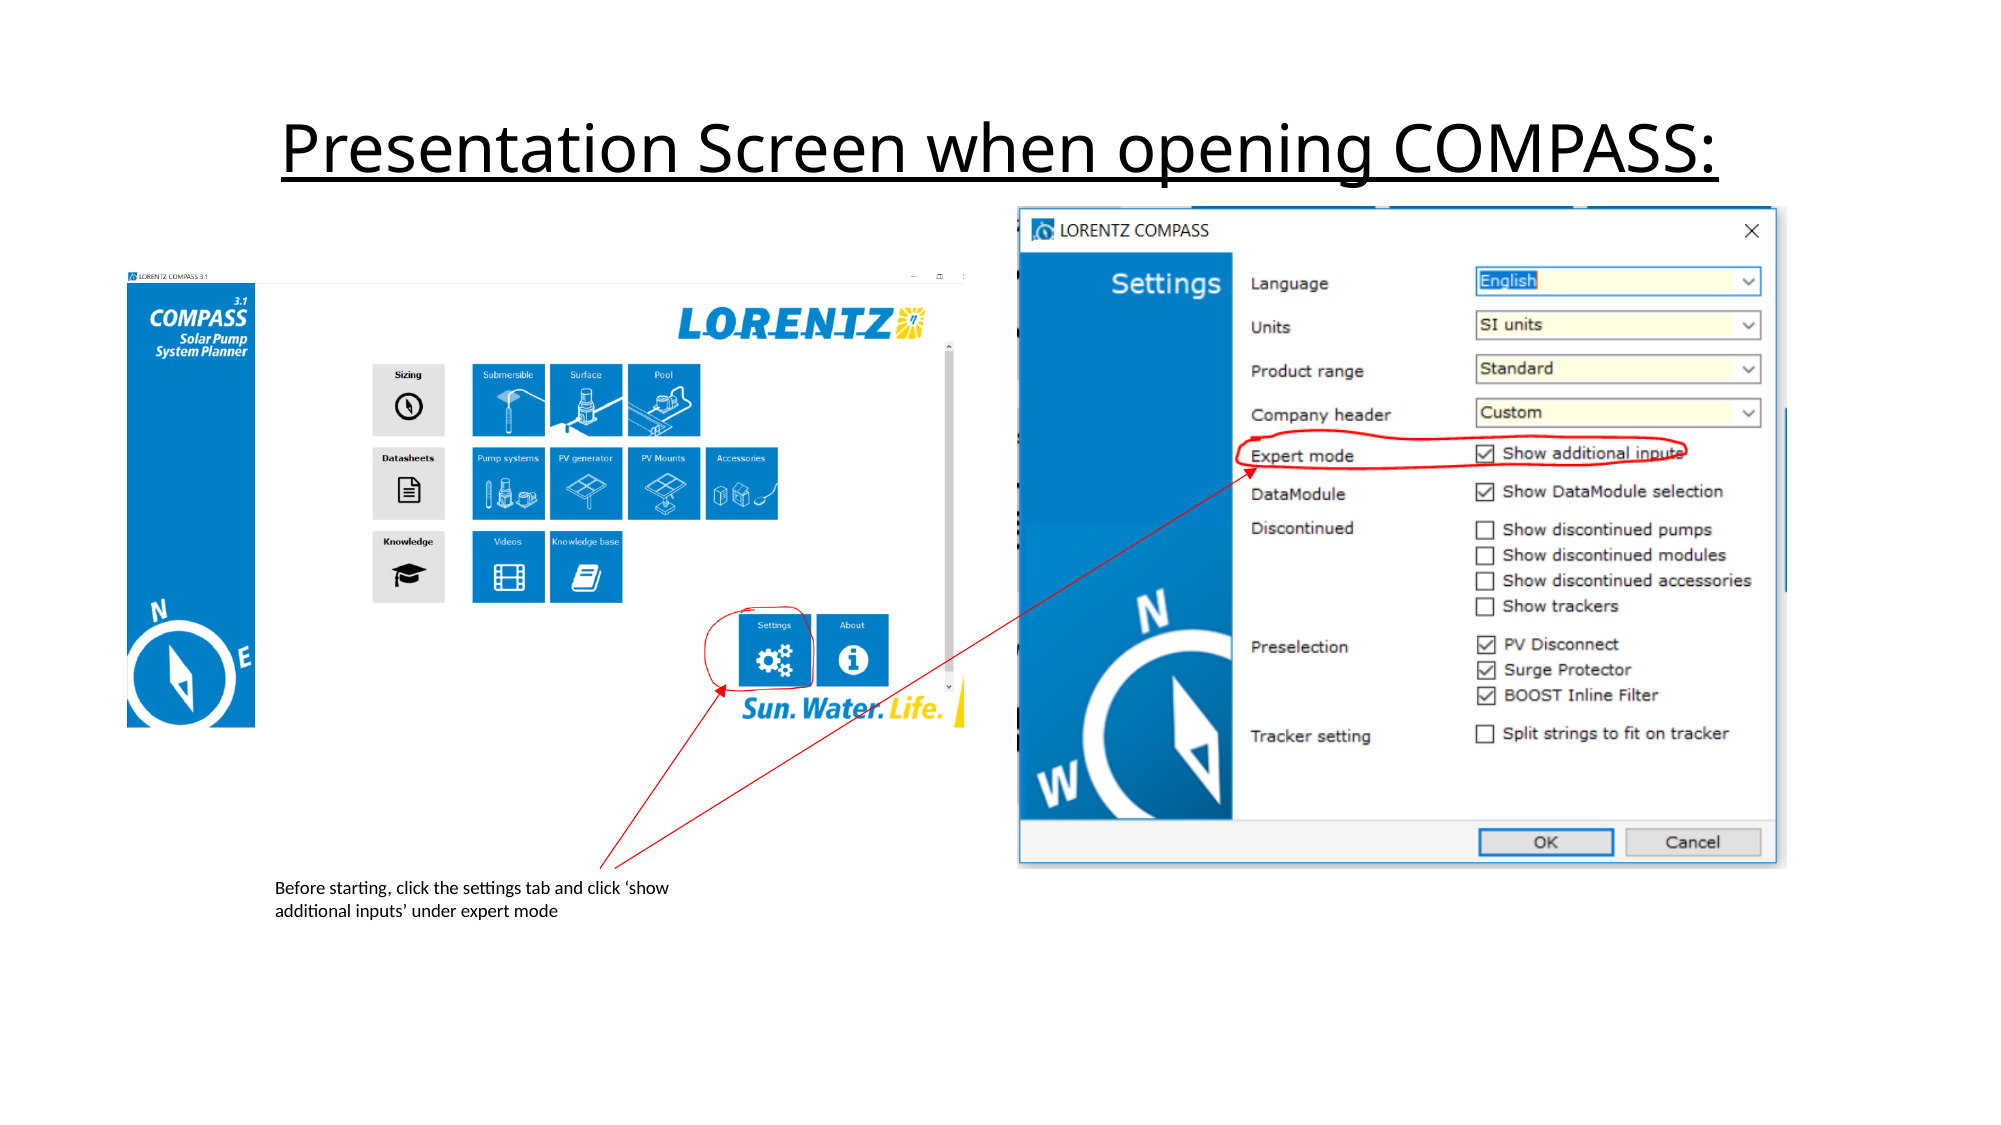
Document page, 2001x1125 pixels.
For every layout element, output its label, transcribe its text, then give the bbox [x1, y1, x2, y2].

text_box Presentation Screen when opening COMPASS: [137, 59, 1863, 195]
text_box Before starting, click the settings tab and click ‘show additional inputs’ under expert mode [260, 868, 759, 974]
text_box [614, 467, 1258, 869]
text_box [599, 684, 614, 869]
picture [1017, 206, 1787, 869]
picture [127, 270, 964, 728]
